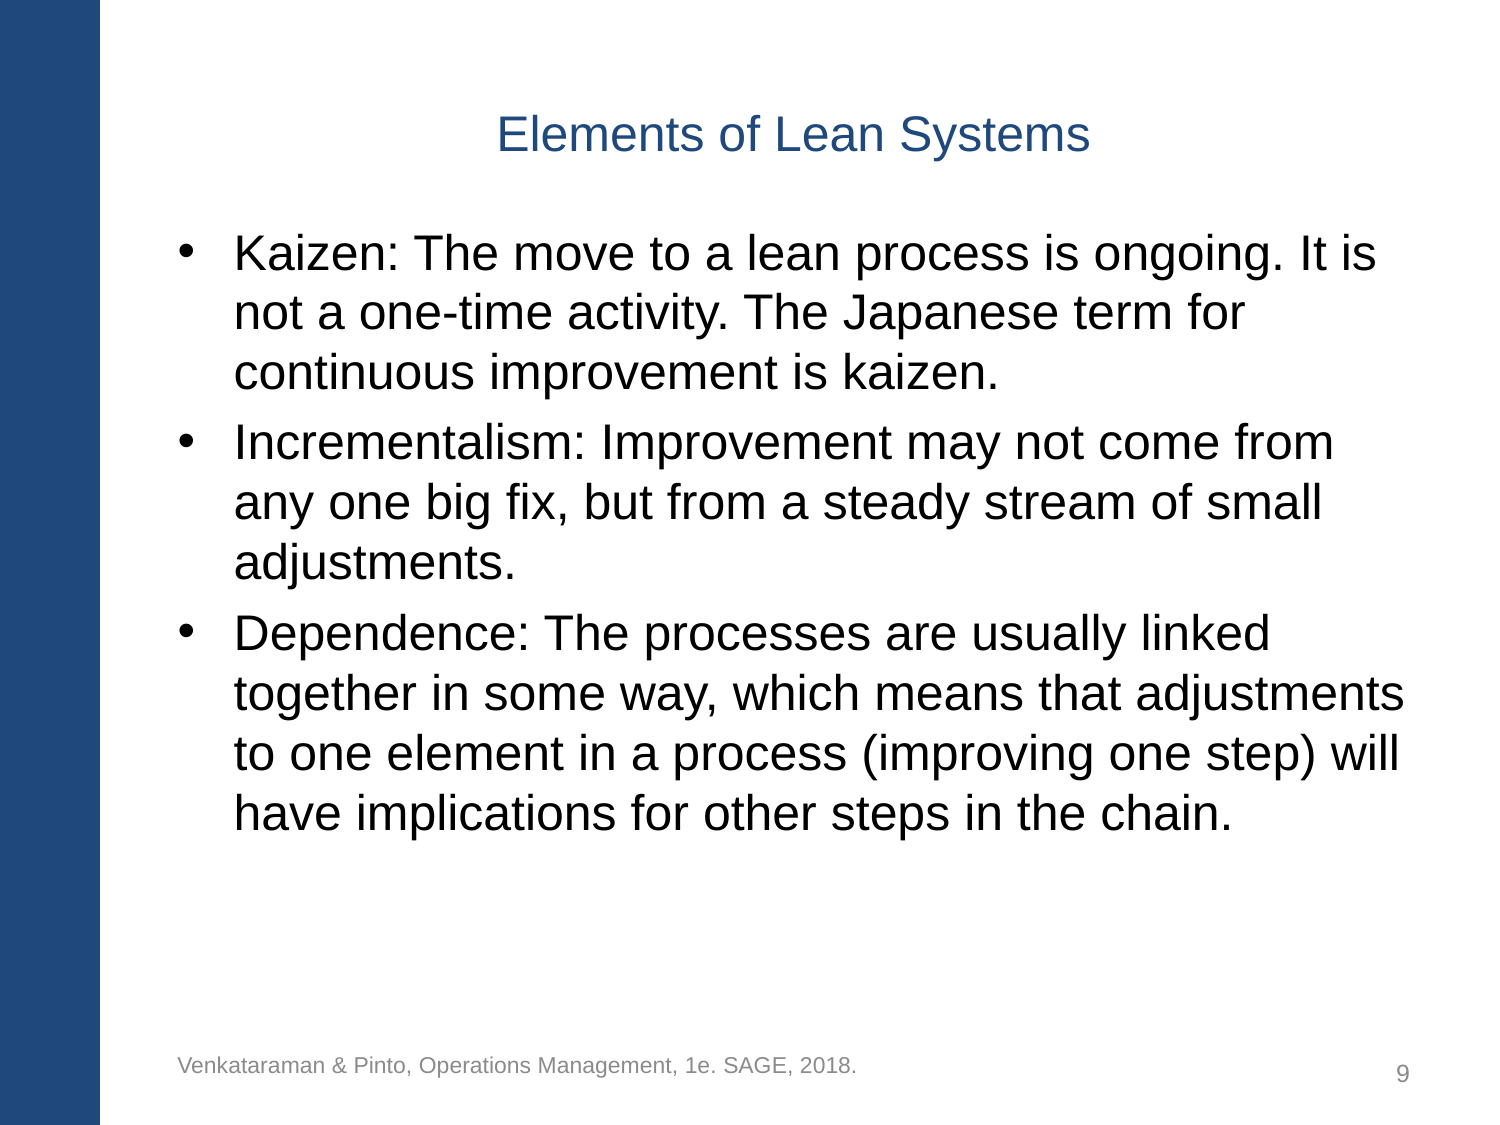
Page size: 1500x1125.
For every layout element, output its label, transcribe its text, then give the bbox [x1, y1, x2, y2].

footer Venkataraman & Pinto, Operations Management, 1e. SAGE, 2018. [162, 1042, 1313, 1103]
title Elements of Lean Systems [162, 37, 1425, 212]
slide_number 9 [1350, 1042, 1425, 1103]
list Kaizen: The move to a lean process is ongoing. It is not a one-time activity. The Japanese term for continuous improvement is kaizen. Incrementalism: Improvement may not come from any one big fix, but from a steady stream of small adjustments. Dependence: The processes are usually linked together in some way, which means that adjustments to one element in a process (improving one step) will have implications for other steps in the chain. [162, 212, 1425, 1025]
